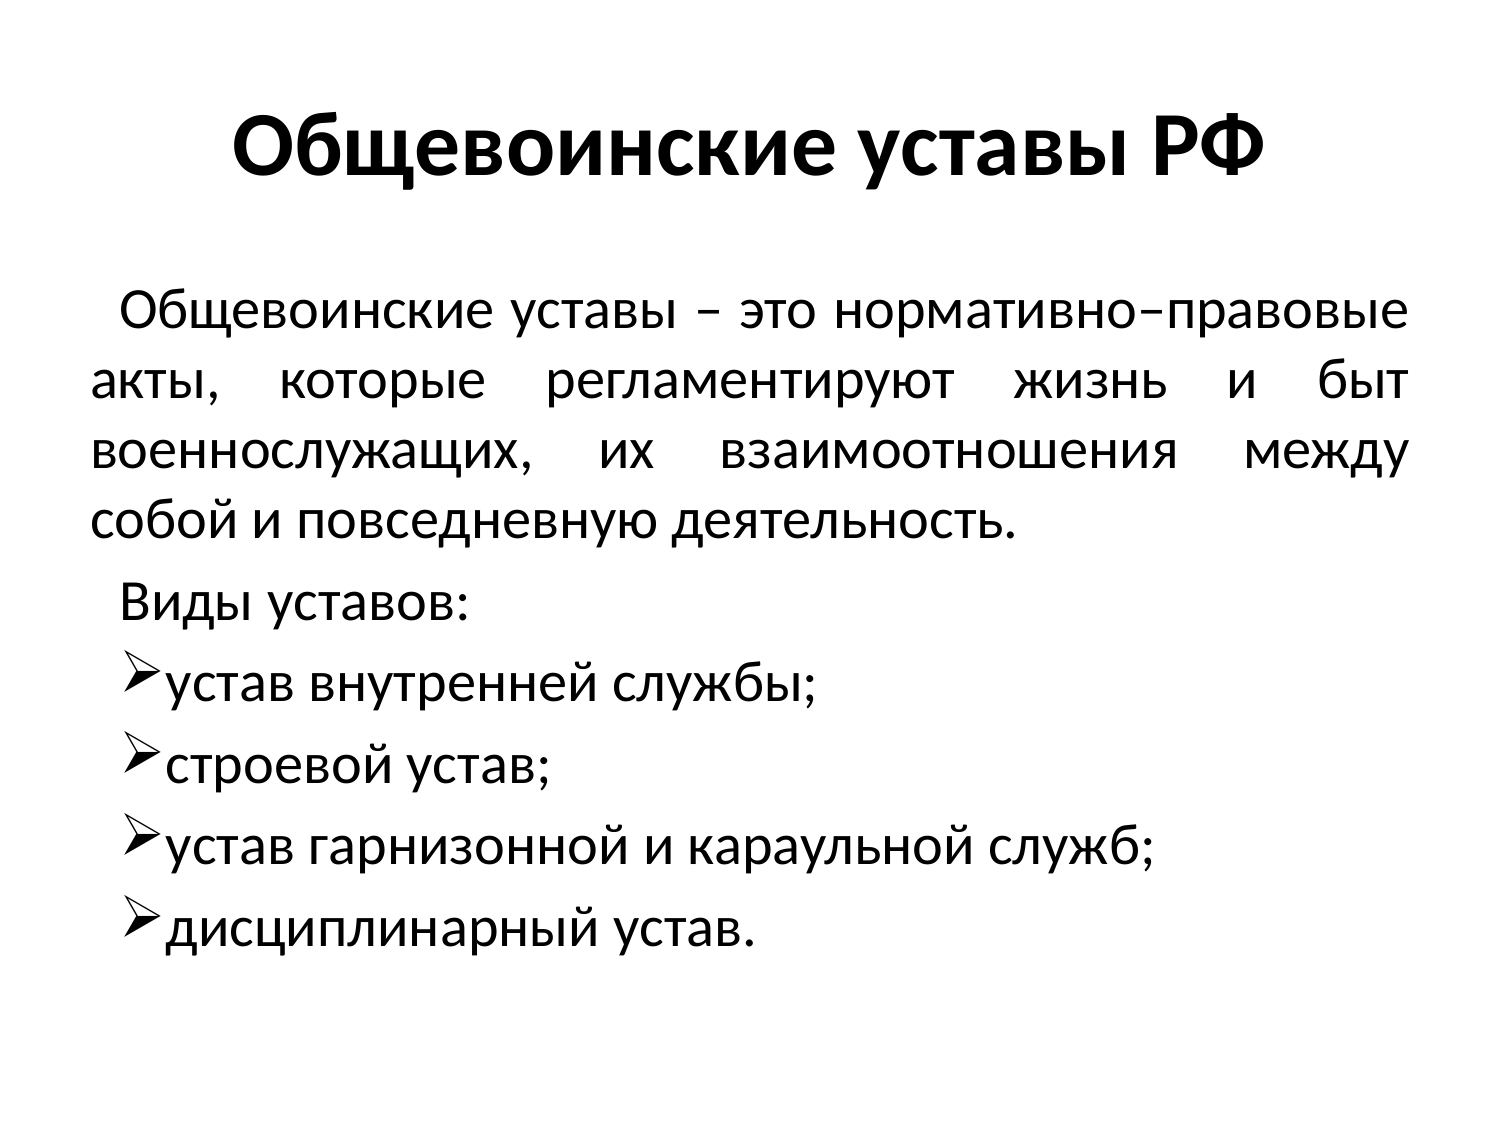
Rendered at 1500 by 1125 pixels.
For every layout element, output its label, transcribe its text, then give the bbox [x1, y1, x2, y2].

title Общевоинские уставы РФ [75, 45, 1425, 233]
list Общевоинские уставы – это нормативно–правовые акты, которые регламентируют жизнь и быт военнослужащих, их взаимоотношения между собой и повседневную деятельность. Виды уставов: устав внутренней службы; строевой устав; устав гарнизонной и караульной служб; дисциплинарный устав. [75, 262, 1425, 1005]
